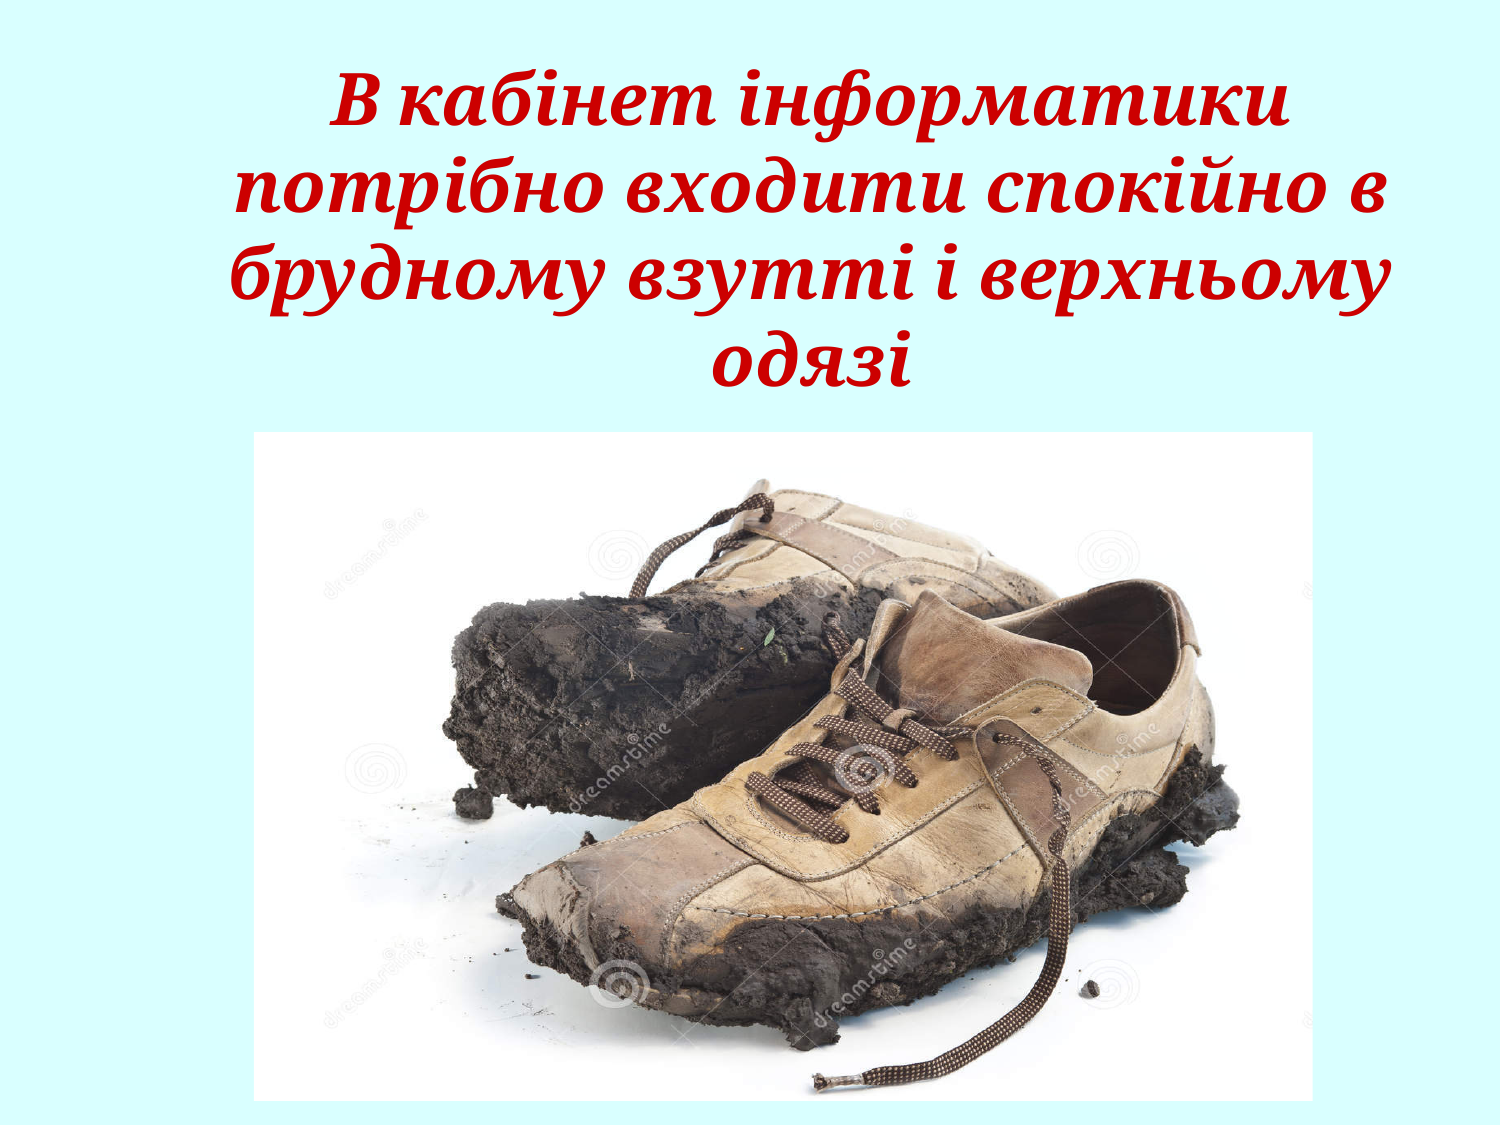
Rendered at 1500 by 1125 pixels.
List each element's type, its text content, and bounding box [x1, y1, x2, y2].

title В кабінет інформатики потрібно входити спокійно в брудному взутті і верхньому одязі [187, 45, 1436, 409]
picture [253, 432, 1313, 1101]
